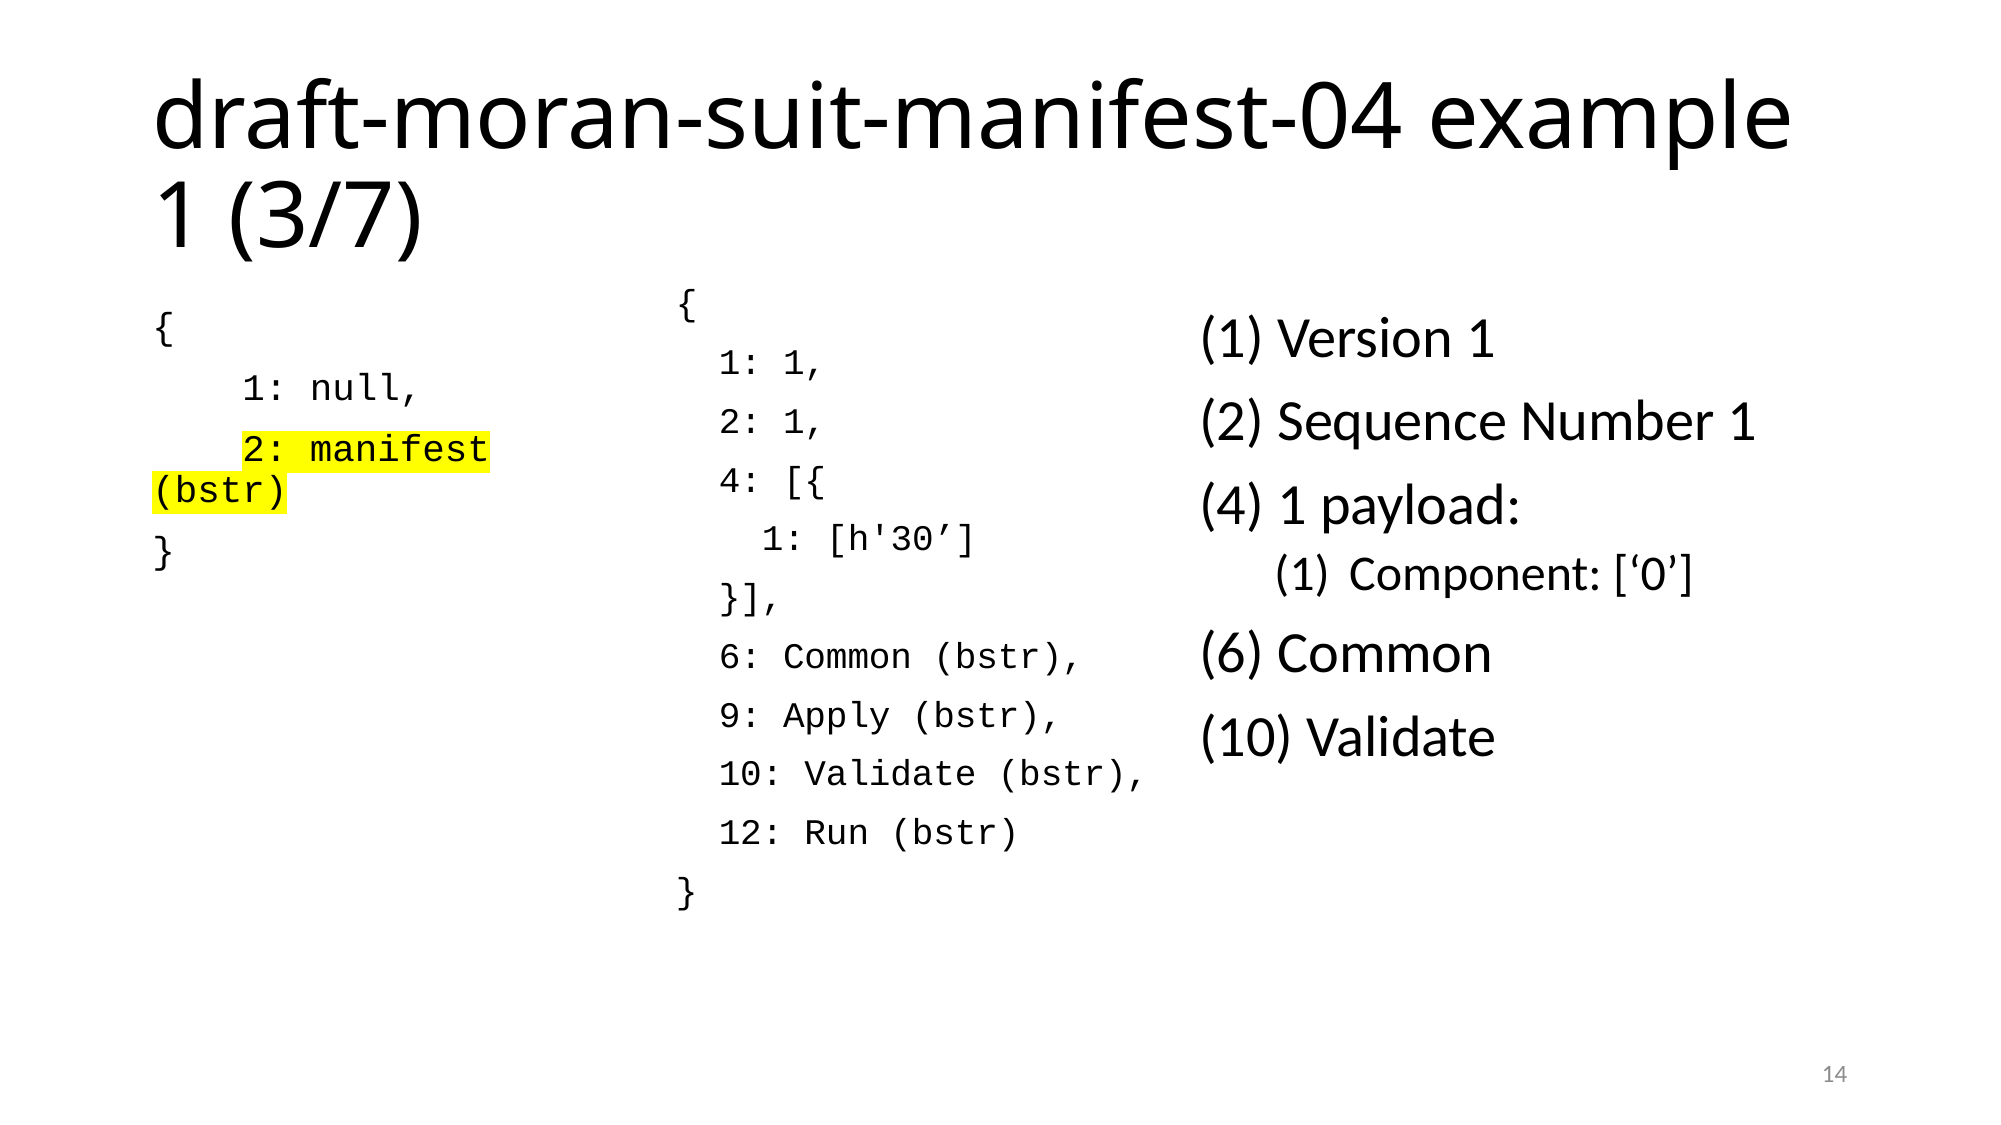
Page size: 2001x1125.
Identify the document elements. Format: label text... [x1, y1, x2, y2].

list { 1: null, 2: manifest (bstr) } [137, 299, 661, 1014]
text_box { 1: 1, 2: 1, 4: [{ 1: [h'30’] }], 6: Common (bstr), 9: Apply (bstr), 10: Validate (bstr), 12: Run (bstr) } [660, 277, 1185, 992]
title draft-moran-suit-manifest-04 example 1 (3/7) [137, 59, 1863, 278]
slide_number 13 [1412, 1042, 1863, 1103]
list (1) Version 1 (2) Sequence Number 1 (4) 1 payload: Component: [‘0’] (6) Common (10) Validate [1184, 299, 1863, 1014]
